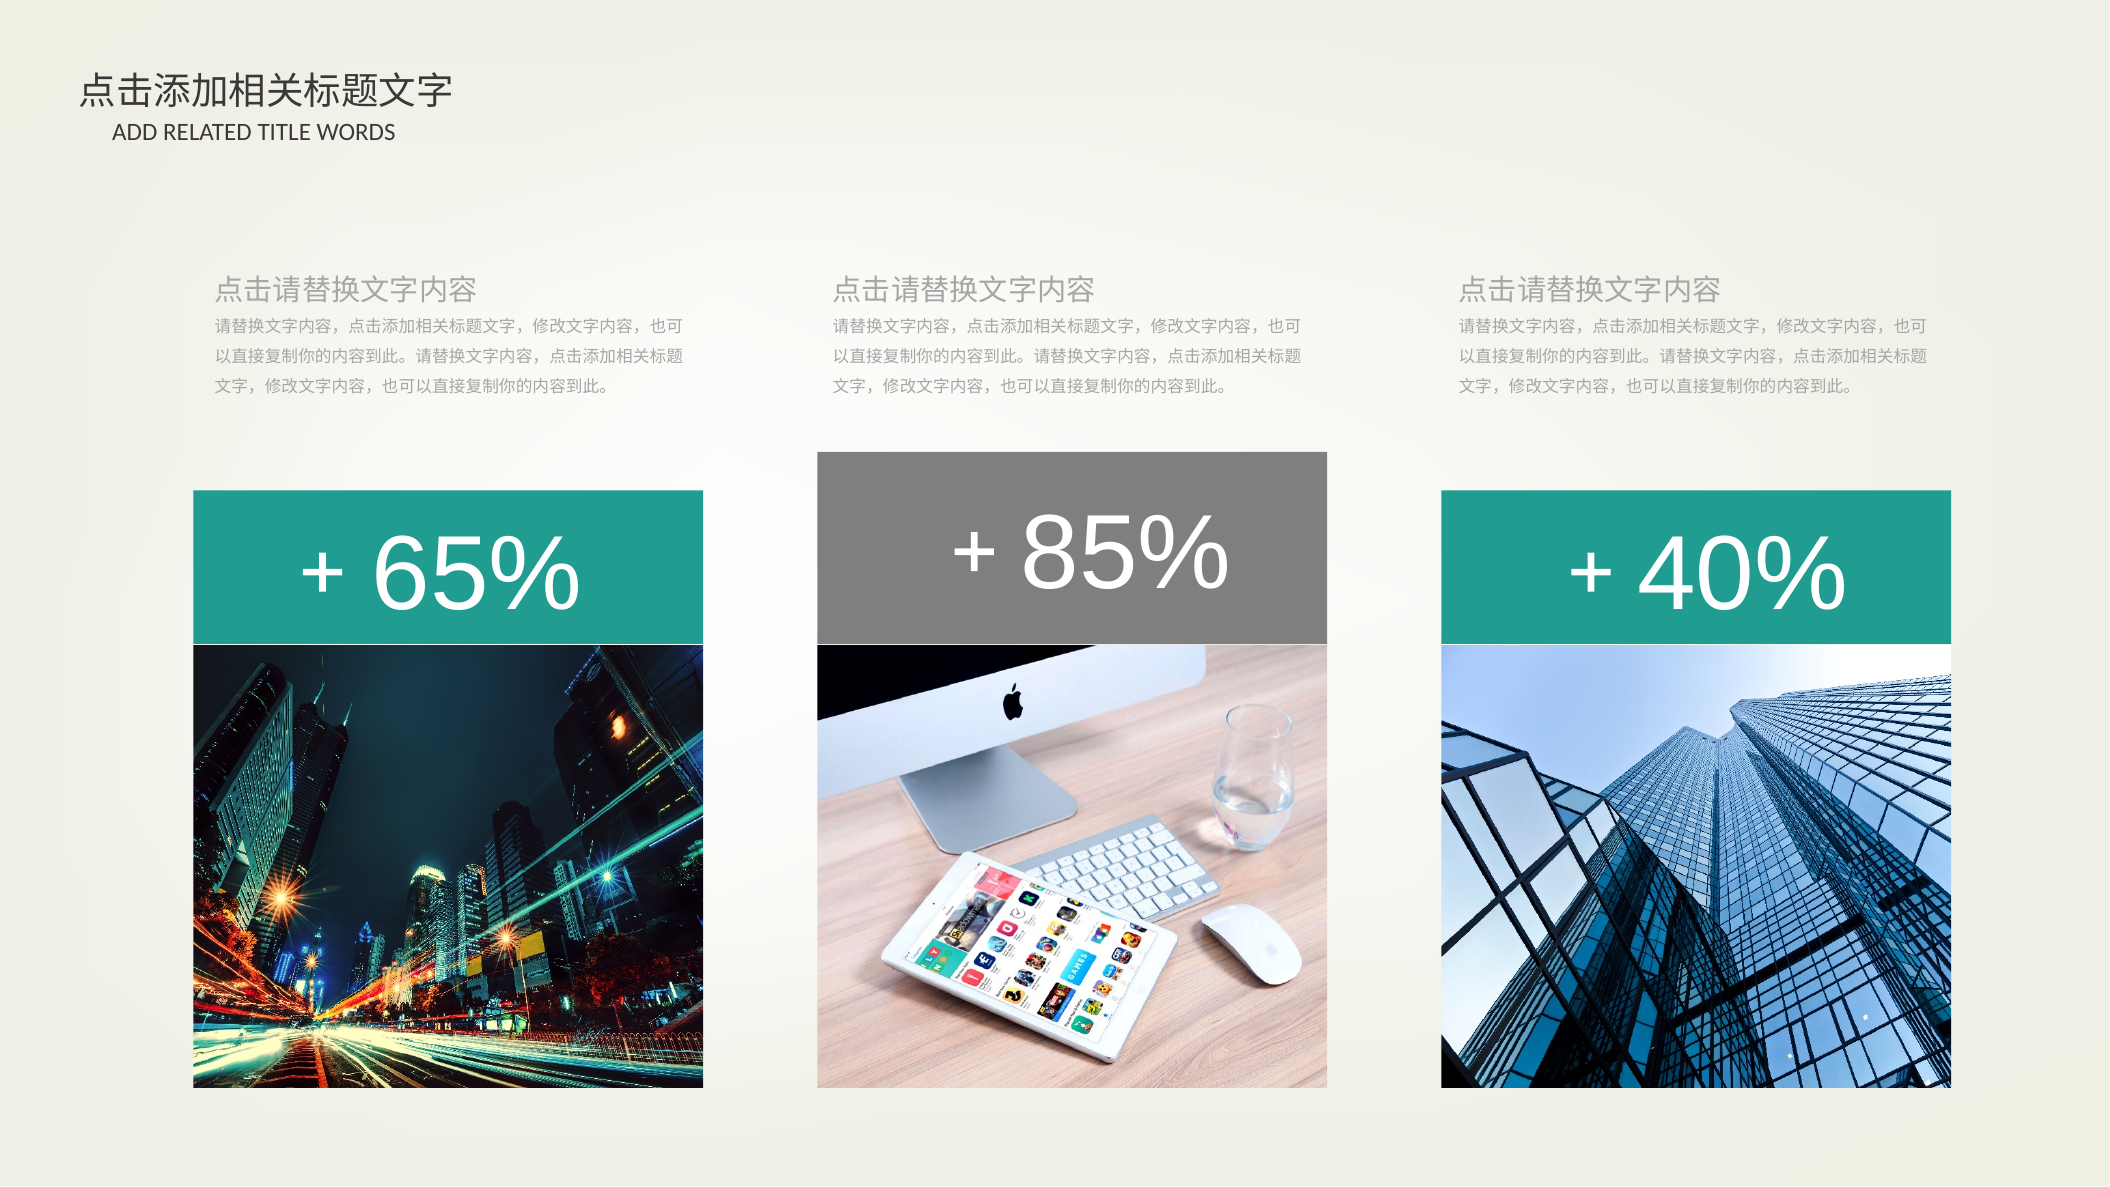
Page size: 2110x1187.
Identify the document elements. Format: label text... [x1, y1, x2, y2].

text_box 点击添加相关标题文字 [62, 59, 470, 121]
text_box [817, 451, 1328, 1088]
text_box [193, 490, 704, 1088]
text_box ADD RELATED TITLE WORDS [96, 107, 413, 154]
text_box 点击请替换文字内容 请替换文字内容，点击添加相关标题文字，修改文字内容，也可以直接复制你的内容到此。请替换文字内容，点击添加相关标题文字，修改文字内容，也可以直接复制你的内容到此。 [817, 243, 1322, 406]
text_box 点击请替换文字内容 请替换文字内容，点击添加相关标题文字，修改文字内容，也可以直接复制你的内容到此。请替换文字内容，点击添加相关标题文字，修改文字内容，也可以直接复制你的内容到此。 [1443, 243, 1947, 406]
text_box 点击请替换文字内容 请替换文字内容，点击添加相关标题文字，修改文字内容，也可以直接复制你的内容到此。请替换文字内容，点击添加相关标题文字，修改文字内容，也可以直接复制你的内容到此。 [199, 243, 703, 406]
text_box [1441, 490, 1952, 1088]
